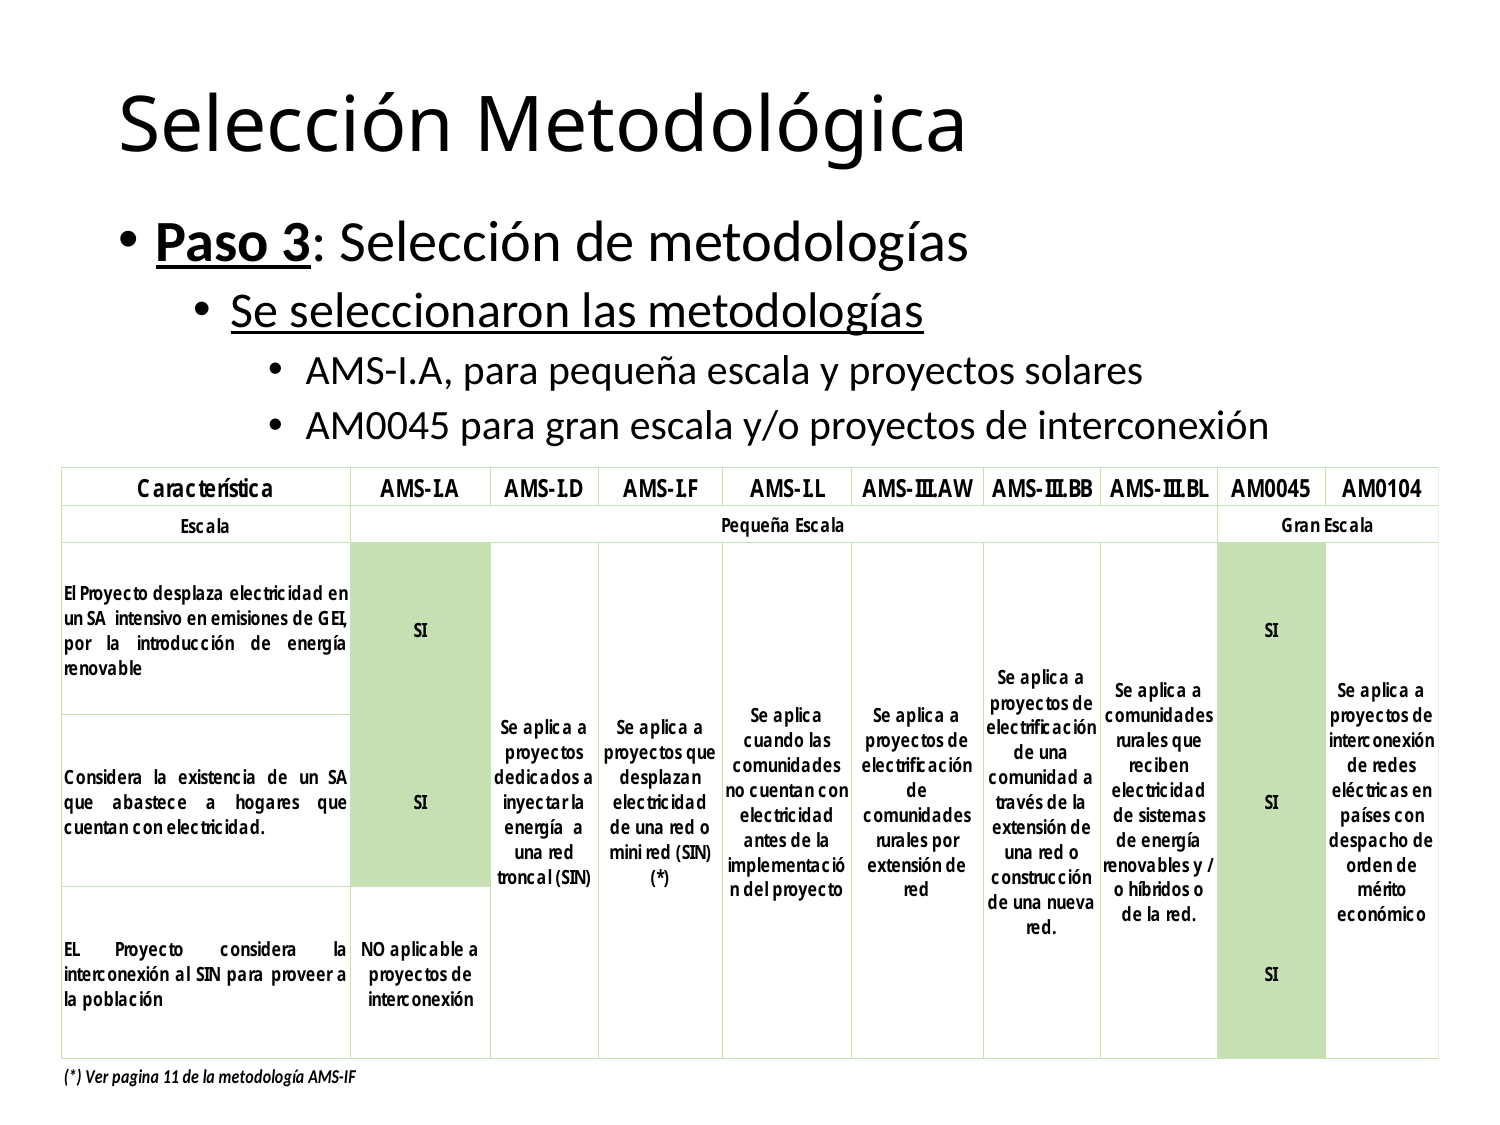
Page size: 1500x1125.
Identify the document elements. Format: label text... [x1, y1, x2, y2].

title Selección Metodológica [103, 77, 1397, 176]
list Paso 3: Selección de metodologías Se seleccionaron las metodologías AMS-I.A, para pequeña escala y proyectos solares AM0045 para gran escala y/o proyectos de interconexión [103, 203, 1397, 467]
picture [60, 467, 1440, 1097]
